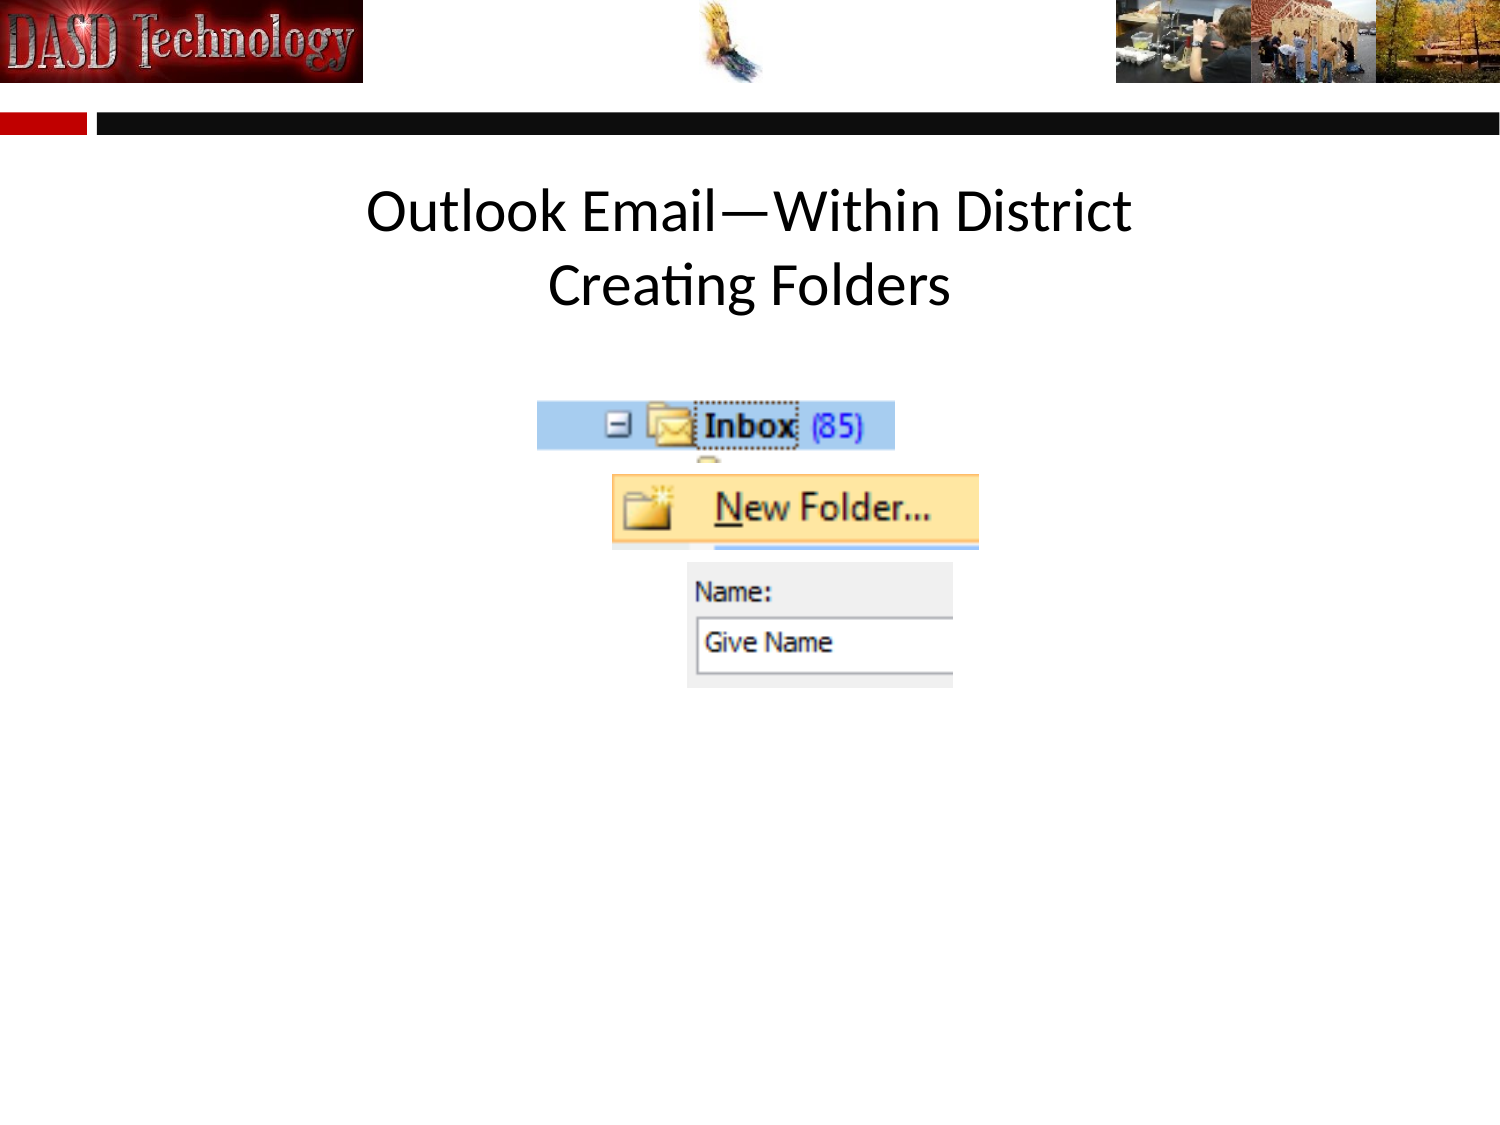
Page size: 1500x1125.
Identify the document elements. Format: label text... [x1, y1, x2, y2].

title Outlook Email—Within District Creating Folders [75, 162, 1425, 325]
text_box [0, 110, 89, 137]
picture [0, 0, 363, 84]
picture [699, 0, 764, 83]
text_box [537, 399, 979, 688]
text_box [1116, 0, 1500, 83]
text_box [95, 110, 1500, 137]
